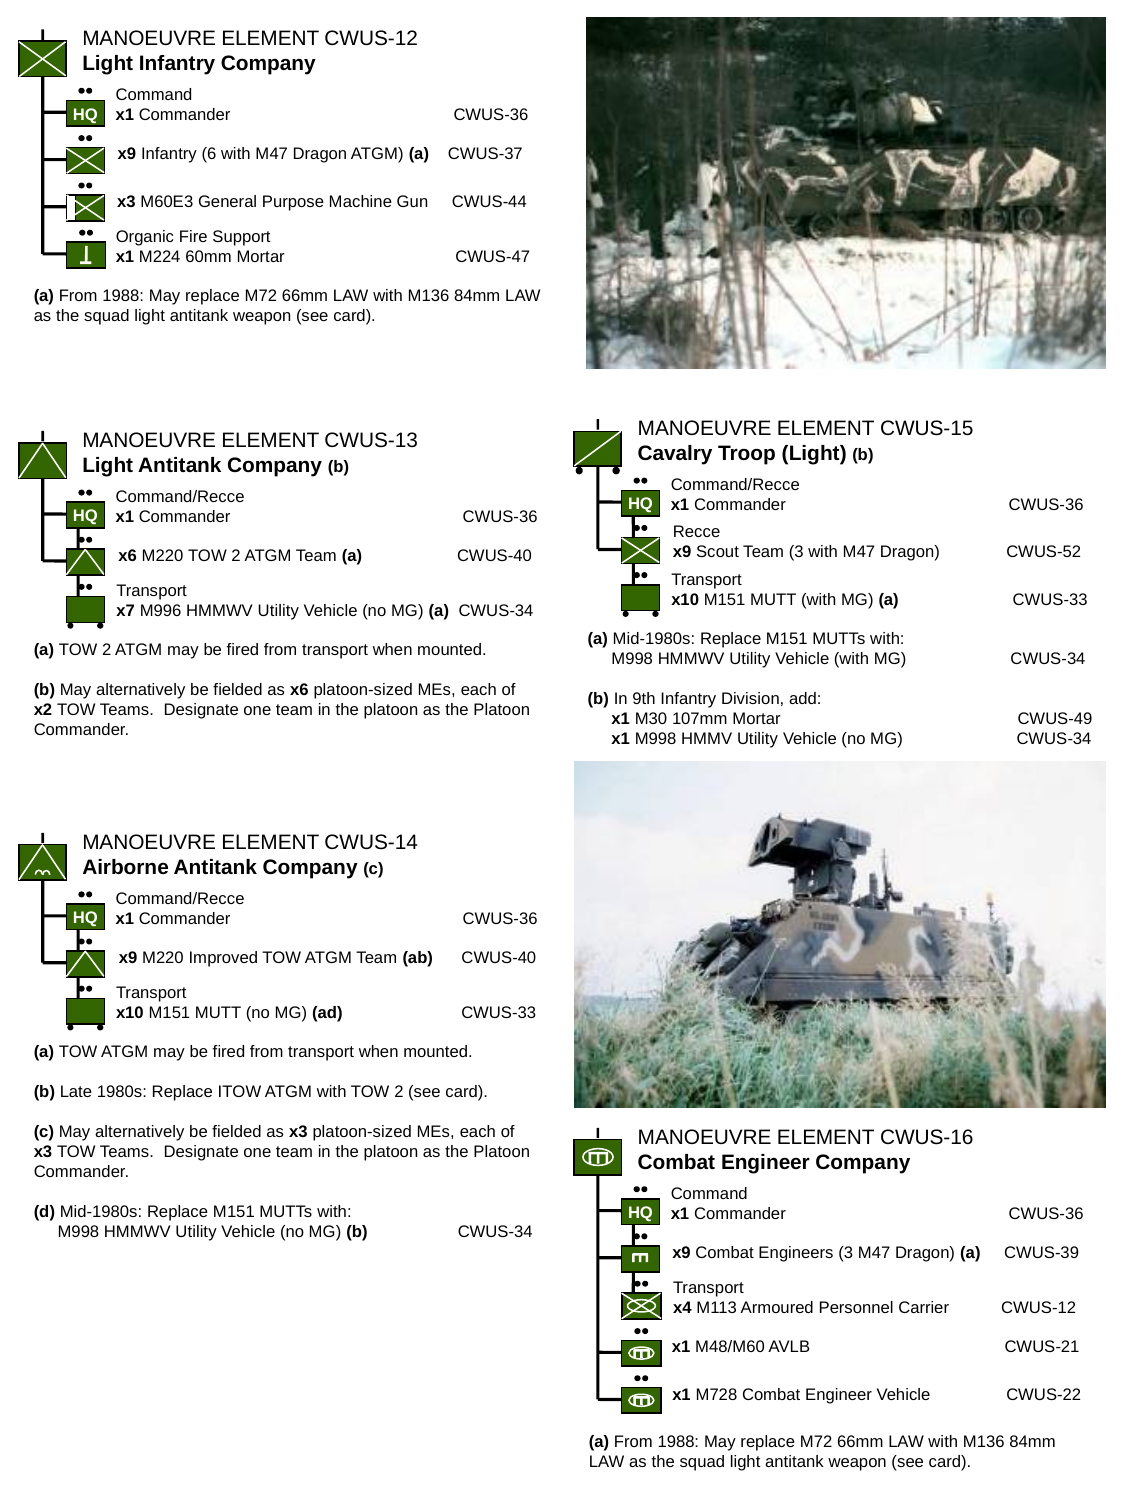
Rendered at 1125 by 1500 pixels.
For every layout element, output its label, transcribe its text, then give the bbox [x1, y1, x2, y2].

text_box x1 M48/M60 AVLB CWUS-21 [657, 1328, 1096, 1364]
text_box Transport x7 M996 HMMWV Utility Vehicle (no MG) (a) CWUS-34 [101, 572, 549, 628]
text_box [79, 135, 92, 141]
text_box Command x1 Commander CWUS-36 [100, 76, 544, 132]
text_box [79, 88, 92, 93]
text_box (a) From 1988: May replace M72 66mm LAW with M136 84mm LAW as the squad light antitank weapon (see card). [574, 1423, 1109, 1478]
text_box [635, 1328, 648, 1334]
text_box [621, 1387, 661, 1414]
text_box x9 M220 Improved TOW ATGM Team (ab) CWUS-40 [104, 939, 552, 974]
picture [574, 761, 1106, 1108]
text_box MANOEUVRE ELEMENT CWUS-16 Combat Engineer Company [622, 1116, 989, 1181]
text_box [621, 1340, 661, 1367]
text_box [574, 1139, 622, 1176]
text_box Organic Fire Support x1 M224 60mm Mortar CWUS-47 [100, 218, 546, 274]
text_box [621, 537, 660, 564]
text_box x9 Infantry (6 with M47 Dragon ATGM) (a) CWUS-37 [102, 135, 538, 171]
text_box (a) Mid-1980s: Replace M151 MUTTs with: M998 HMMWV Utility Vehicle (with MG) CWUS-34 (b) In 9th Infantry Division, add: x1 M30 107mm Mortar CWUS-49 x1 M998 HMMV Utility Vehicle (no MG) CWUS-34 [573, 620, 1108, 755]
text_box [635, 1376, 648, 1381]
text_box Command x1 Commander CWUS-36 [656, 1175, 1099, 1230]
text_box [634, 572, 647, 578]
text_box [79, 584, 92, 590]
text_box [79, 183, 92, 188]
text_box Command/Recce x1 Commander CWUS-36 [656, 466, 1099, 522]
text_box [66, 950, 105, 977]
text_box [66, 100, 105, 127]
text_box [66, 195, 105, 221]
text_box (a) TOW ATGM may be fired from transport when mounted. (b) Late 1980s: Replace ITOW ATGM with TOW 2 (see card). (c) May alternatively be fielded as x3 platoon-sized MEs, each of x3 TOW Teams. Designate one team in the platoon as the Platoon Commander. (d) Mid-1980s: Replace M151 MUTTs with: M998 HMMWV Utility Vehicle (no MG) (b) CWUS-34 [19, 1033, 551, 1248]
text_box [621, 1246, 660, 1272]
text_box MANOEUVRE ELEMENT CWUS-15 Cavalry Troop (Light) (b) [622, 407, 989, 473]
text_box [66, 147, 105, 174]
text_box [66, 242, 106, 268]
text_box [634, 1234, 647, 1239]
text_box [79, 537, 92, 542]
text_box Transport x4 M113 Armoured Personnel Carrier CWUS-12 [658, 1269, 1092, 1325]
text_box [79, 892, 92, 897]
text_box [634, 1186, 647, 1192]
text_box x3 M60E3 General Purpose Machine Gun CWUS-44 [102, 183, 543, 218]
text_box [18, 442, 67, 479]
text_box Transport x10 M151 MUTT (with MG) (a) CWUS-33 [656, 561, 1103, 617]
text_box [621, 1293, 662, 1320]
text_box Transport x10 M151 MUTT (no MG) (ad) CWUS-33 [101, 974, 552, 1030]
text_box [79, 230, 93, 235]
text_box MANOEUVRE ELEMENT CWUS-12 Light Infantry Company [67, 17, 433, 83]
picture [586, 17, 1106, 369]
text_box Command/Recce x1 Commander CWUS-36 [100, 880, 554, 935]
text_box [621, 584, 660, 617]
text_box x9 Combat Engineers (3 M47 Dragon) (a) CWUS-39 [657, 1234, 1095, 1269]
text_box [79, 986, 92, 991]
text_box (a) From 1988: May replace M72 66mm LAW with M136 84mm LAW as the squad light antitank weapon (see card). [18, 277, 575, 333]
text_box MANOEUVRE ELEMENT CWUS-14 Airborne Antitank Company (c) [67, 821, 433, 886]
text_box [18, 41, 67, 77]
text_box Command/Recce x1 Commander CWUS-36 [100, 478, 554, 533]
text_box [634, 525, 647, 531]
text_box MANOEUVRE ELEMENT CWUS-13 Light Antitank Company (b) [67, 419, 433, 484]
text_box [634, 478, 647, 483]
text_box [18, 844, 67, 880]
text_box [621, 490, 660, 517]
text_box (a) TOW 2 ATGM may be fired from transport when mounted. (b) May alternatively be fielded as x6 platoon-sized MEs, each of x2 TOW Teams. Designate one team in the platoon as the Platoon Commander. [19, 631, 551, 747]
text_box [66, 998, 105, 1030]
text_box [66, 903, 105, 930]
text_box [621, 1198, 660, 1225]
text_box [66, 549, 105, 575]
text_box x1 M728 Combat Engineer Vehicle CWUS-22 [657, 1375, 1097, 1411]
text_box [79, 490, 92, 495]
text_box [79, 939, 92, 944]
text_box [635, 1281, 648, 1286]
text_box Recce x9 Scout Team (3 with M47 Dragon) CWUS-52 [658, 513, 1097, 561]
text_box x6 M220 TOW 2 ATGM Team (a) CWUS-40 [103, 537, 548, 572]
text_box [66, 596, 105, 628]
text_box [66, 502, 105, 528]
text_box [574, 431, 622, 474]
